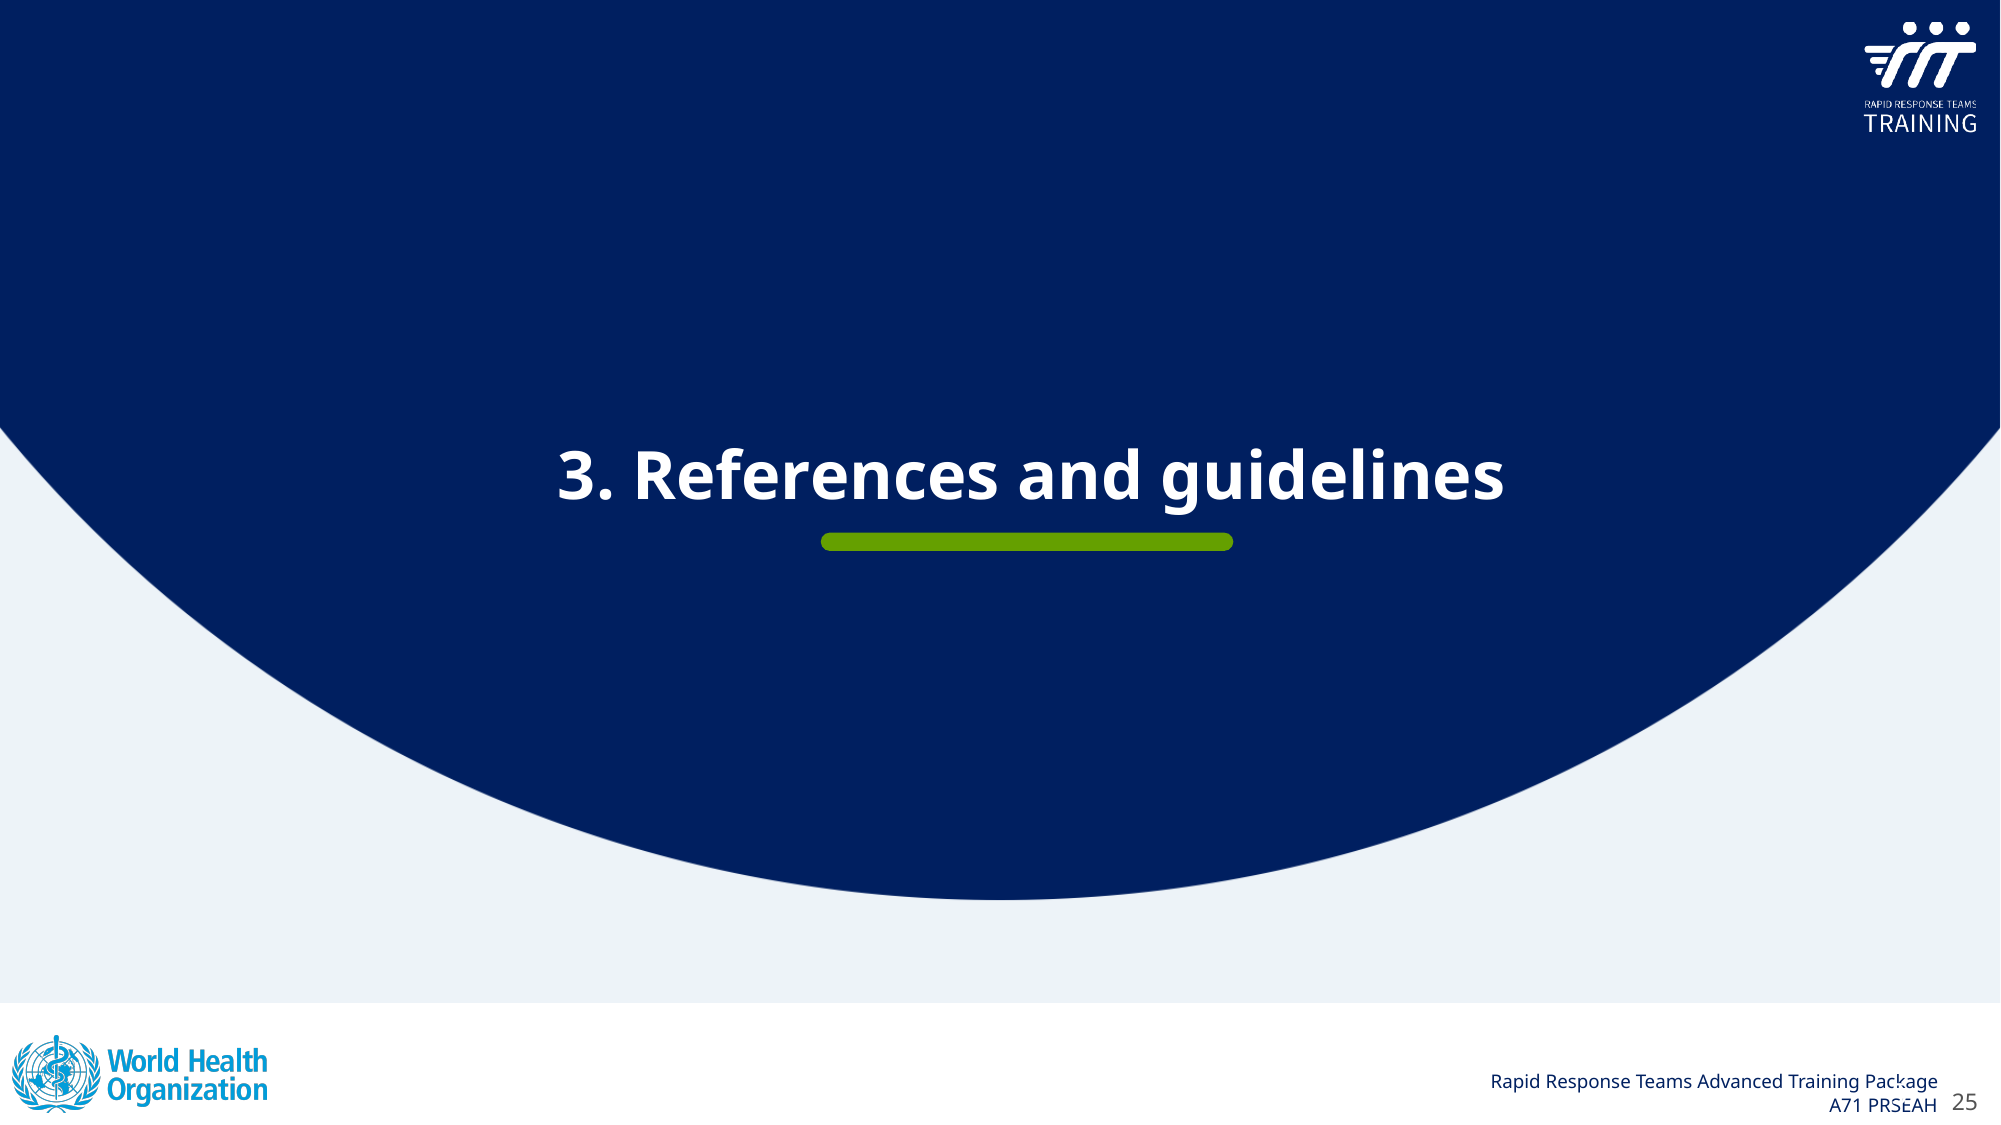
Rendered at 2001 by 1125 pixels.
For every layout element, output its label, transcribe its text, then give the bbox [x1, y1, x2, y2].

picture [0, 0, 2001, 1003]
picture [58, 1050, 64, 1058]
picture [12, 1083, 48, 1113]
picture [12, 1035, 267, 1113]
slide_number 25 [1882, 1037, 1930, 1092]
list 3. References and guidelines [100, 314, 1964, 623]
